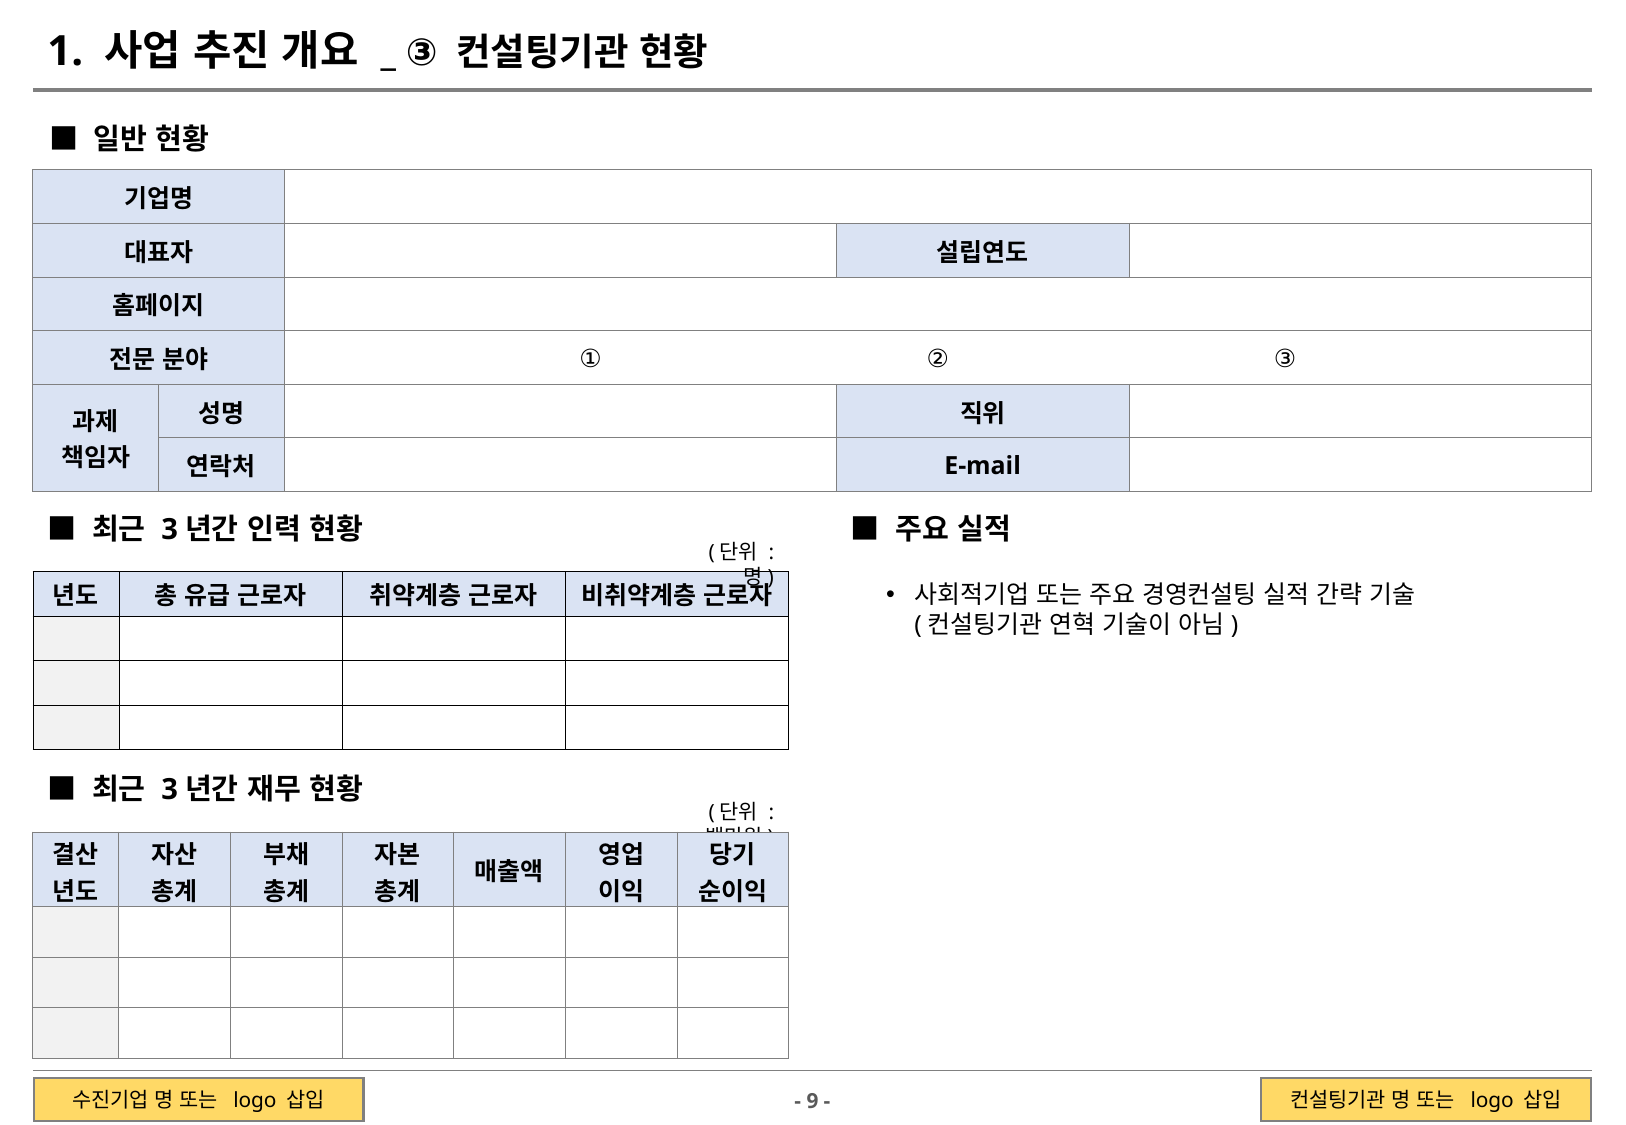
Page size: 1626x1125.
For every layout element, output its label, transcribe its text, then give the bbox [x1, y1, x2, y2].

table_cell [285, 385, 836, 437]
table_cell 연락처 [159, 438, 284, 491]
table_cell [1130, 438, 1591, 491]
table_cell [285, 278, 1591, 330]
table_cell [454, 958, 565, 1007]
table_cell [1130, 224, 1591, 277]
table_cell [454, 1008, 565, 1058]
table_cell [119, 958, 230, 1007]
table_cell [1130, 385, 1591, 437]
table_header 자본 총계 [343, 833, 453, 906]
text_box (단위 : 백만원) [635, 791, 789, 832]
table_cell [678, 958, 788, 1007]
table_header [285, 170, 1591, 223]
table_cell [119, 907, 230, 957]
table_cell 과제 책임자 [33, 385, 158, 491]
table_header 결산년도 [33, 833, 118, 906]
table_cell [343, 1008, 453, 1058]
table_cell [343, 661, 565, 705]
table_header 영업 이익 [566, 833, 677, 906]
table_cell [454, 907, 565, 957]
table_cell [566, 907, 677, 957]
table_cell [566, 706, 788, 749]
table_cell [119, 1008, 230, 1058]
table_cell [566, 617, 788, 660]
table_cell 전문 분야 [33, 331, 284, 384]
table_cell [34, 706, 119, 749]
text_box 1. 사업 추진 개요 _ ③ 컨설팅기관 현황 [32, 16, 1061, 81]
table_cell [343, 617, 565, 660]
text_box ■ 최근 3년간 인력 현황 [32, 503, 494, 554]
table_header 년도 [34, 572, 119, 616]
table_cell [231, 907, 342, 957]
text_box 사회적기업 또는 주요 경영컨설팅 실적 간략 기술 (컨설팅기관 연혁 기술이 아님) [871, 571, 1581, 646]
text_box ■ 일반 현황 [34, 113, 496, 163]
table_cell ① ② ③ [285, 331, 1591, 384]
table_cell 직위 [837, 385, 1129, 437]
table_cell [285, 224, 836, 277]
table_cell 홈페이지 [33, 278, 284, 330]
table_header 자산 총계 [119, 833, 230, 906]
table_cell [566, 1008, 677, 1058]
table_cell [33, 958, 118, 1007]
table_header 비취약계층 근로자 [566, 572, 788, 616]
table_cell E-mail [837, 438, 1129, 491]
table_cell 성명 [159, 385, 284, 437]
table_header 취약계층 근로자 [343, 572, 565, 616]
table_cell [33, 907, 118, 957]
table_header 부채 총계 [231, 833, 342, 906]
table_cell [120, 661, 342, 705]
text_box (단위 : 명) [670, 531, 789, 597]
table_cell [285, 438, 836, 491]
table_cell [566, 958, 677, 1007]
table_cell [34, 661, 119, 705]
table_cell [566, 661, 788, 705]
table_cell [34, 617, 119, 660]
table_cell [231, 1008, 342, 1058]
table_cell [343, 706, 565, 749]
text_box ■ 주요 실적 [836, 503, 1297, 554]
table_cell [120, 617, 342, 660]
table_cell [231, 958, 342, 1007]
table_header 기업명 [33, 170, 284, 223]
table_cell [33, 1008, 118, 1058]
text_box ■ 최근 3년간 재무 현황 [32, 763, 494, 813]
table_cell [343, 907, 453, 957]
table_header 매출액 [454, 833, 565, 906]
table_header 총 유급 근로자 [120, 572, 342, 616]
table_cell [343, 958, 453, 1007]
table_cell [678, 1008, 788, 1058]
table_cell 대표자 [33, 224, 284, 277]
table_cell 설립연도 [837, 224, 1129, 277]
table_cell [120, 706, 342, 749]
table_cell [678, 907, 788, 957]
table_header 당기 순이익 [678, 833, 788, 906]
